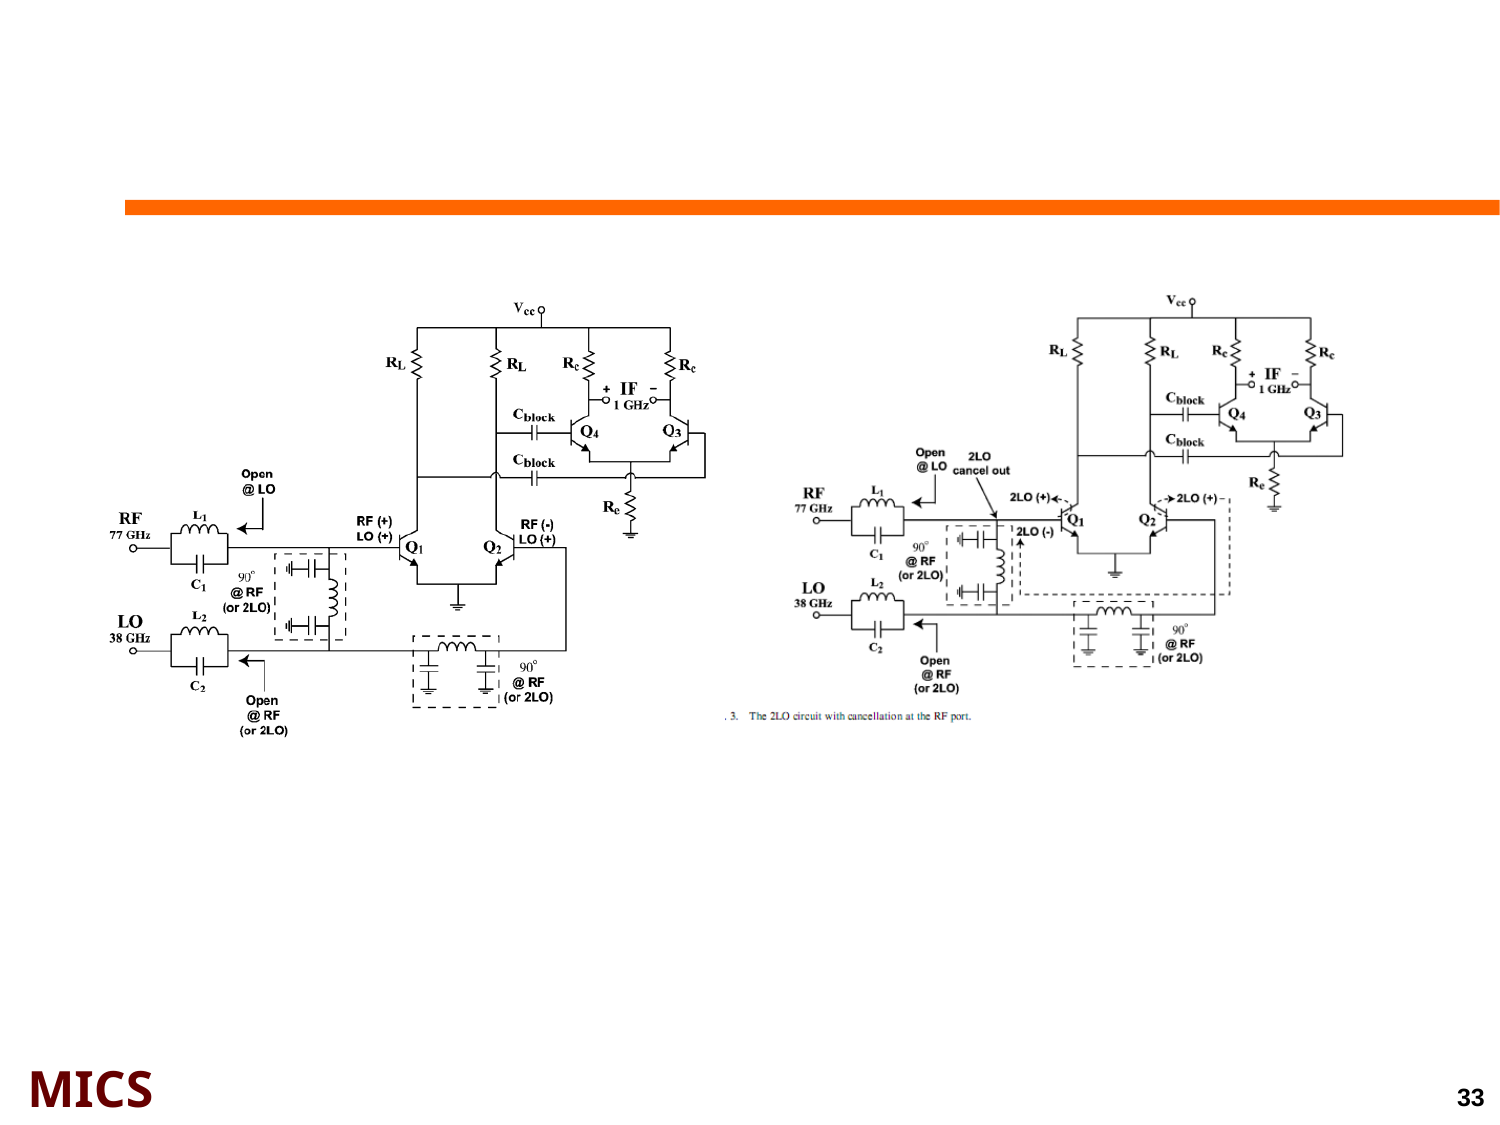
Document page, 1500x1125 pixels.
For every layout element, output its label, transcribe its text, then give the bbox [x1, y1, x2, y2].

slide_number 33 [1425, 1067, 1500, 1125]
picture [12, 287, 1404, 751]
